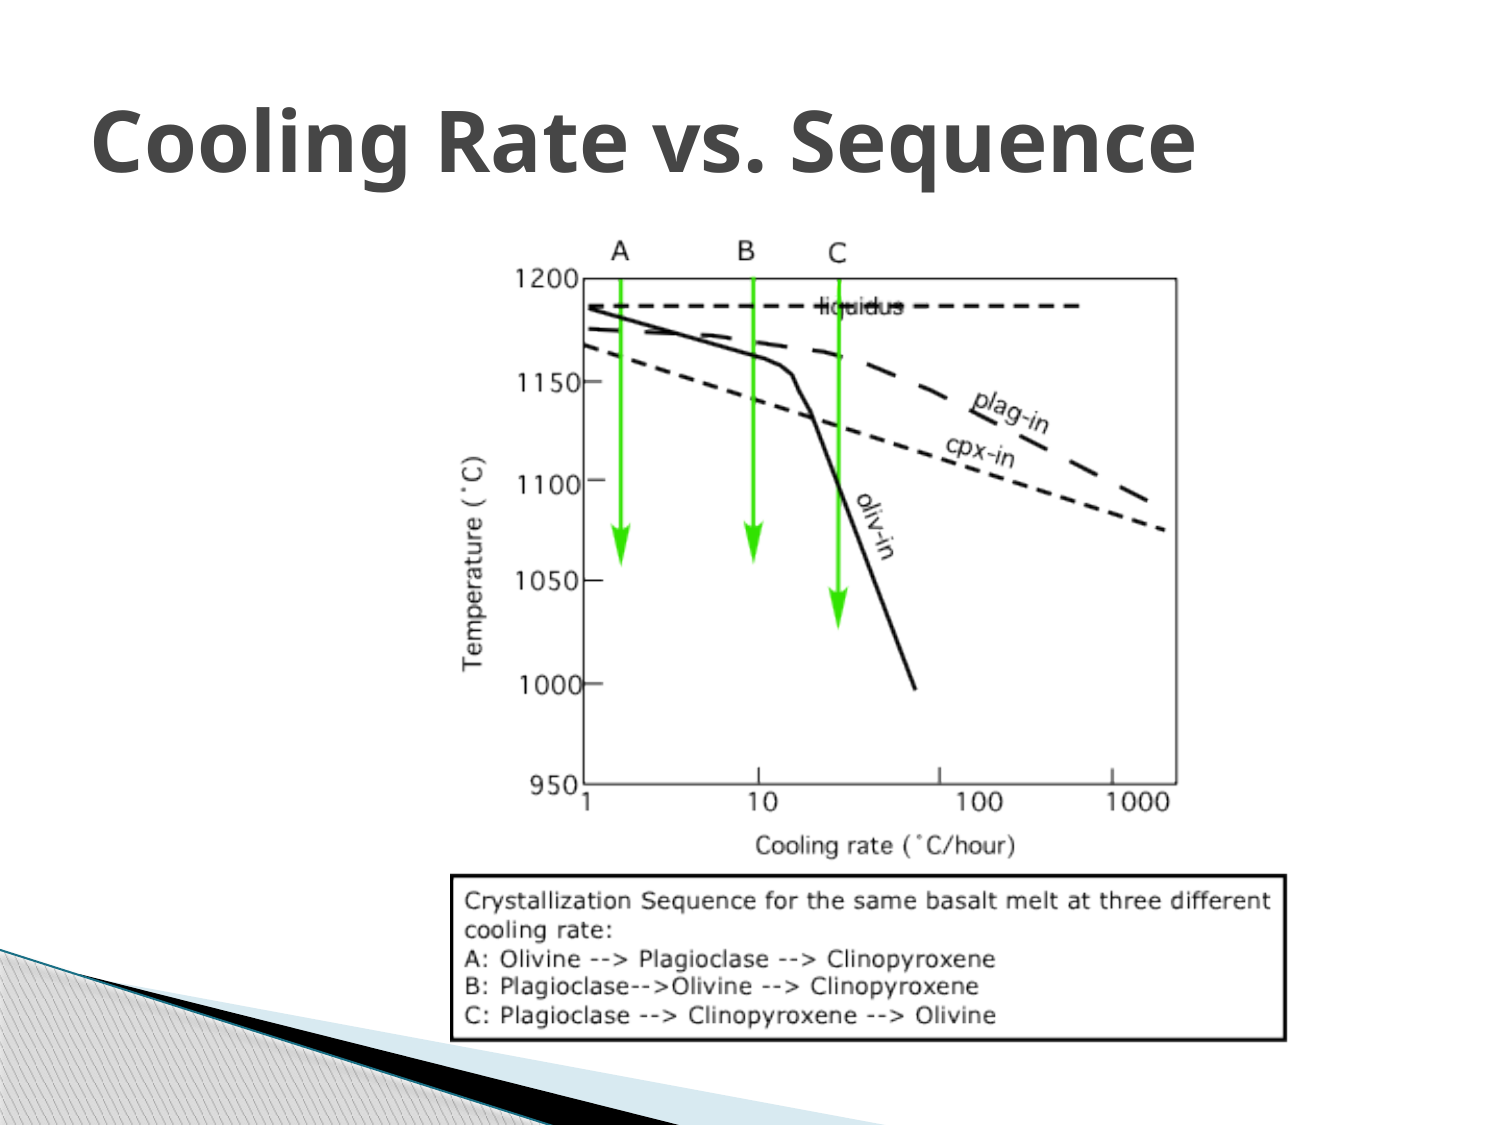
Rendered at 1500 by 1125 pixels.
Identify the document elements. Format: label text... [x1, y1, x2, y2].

picture [450, 232, 1291, 1046]
title Cooling Rate vs. Sequence [75, 45, 1425, 233]
